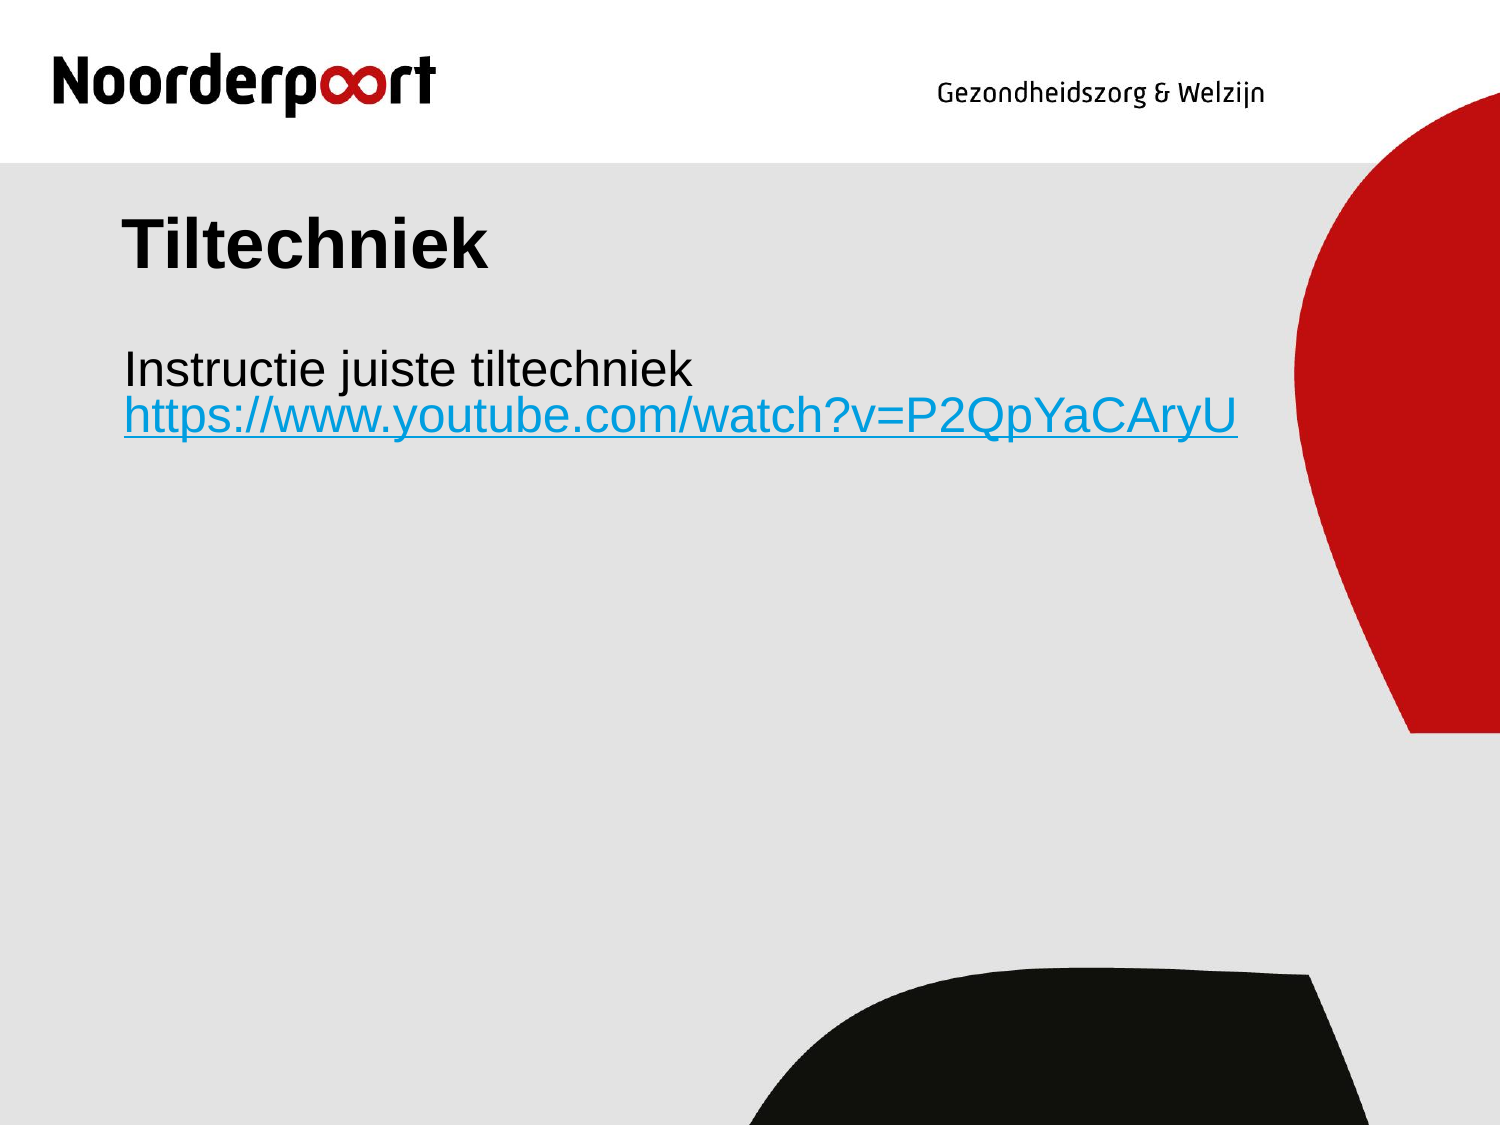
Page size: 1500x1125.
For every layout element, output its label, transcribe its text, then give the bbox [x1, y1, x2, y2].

title Tiltechniek [106, 187, 1290, 294]
picture [0, 0, 1500, 1125]
list Instructie juiste tiltechniek https://www.youtube.com/watch?v=P2QpYaCAryU [108, 343, 1292, 927]
